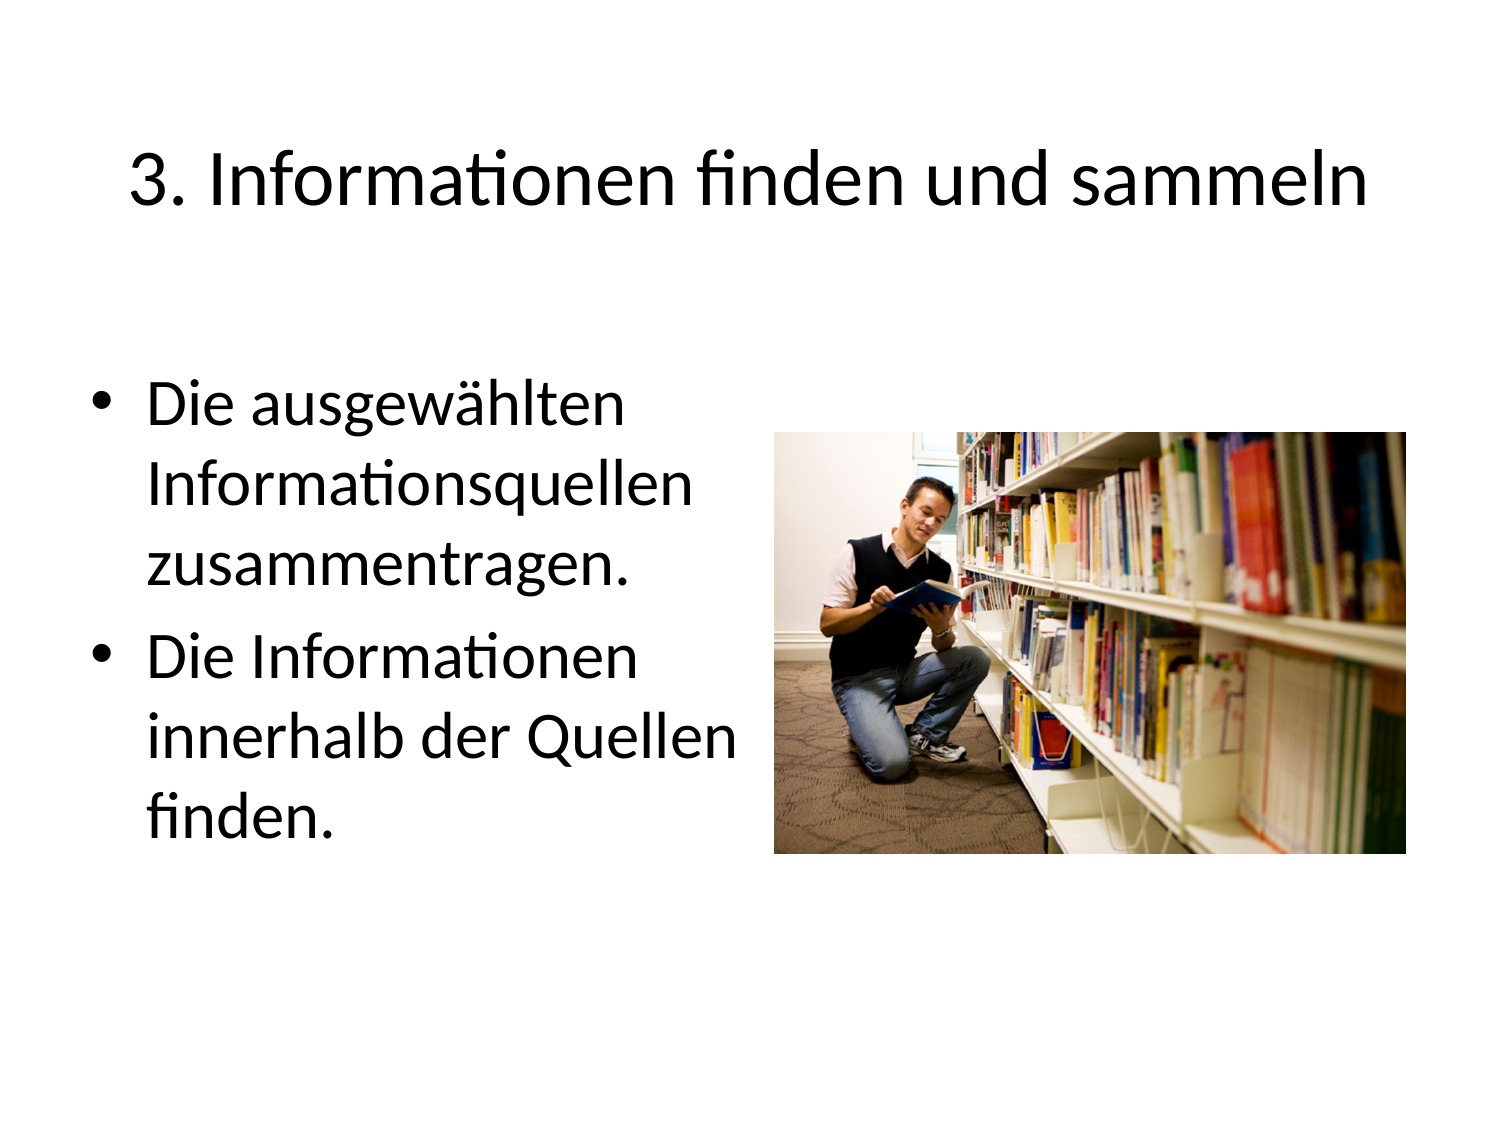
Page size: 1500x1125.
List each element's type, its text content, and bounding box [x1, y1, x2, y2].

title 3. Informationen finden und sammeln [75, 79, 1425, 268]
picture [773, 432, 1406, 855]
list Die ausgewählten Informationsquellen zusammentragen. Die Informationen innerhalb der Quellen finden. [75, 351, 1425, 1094]
